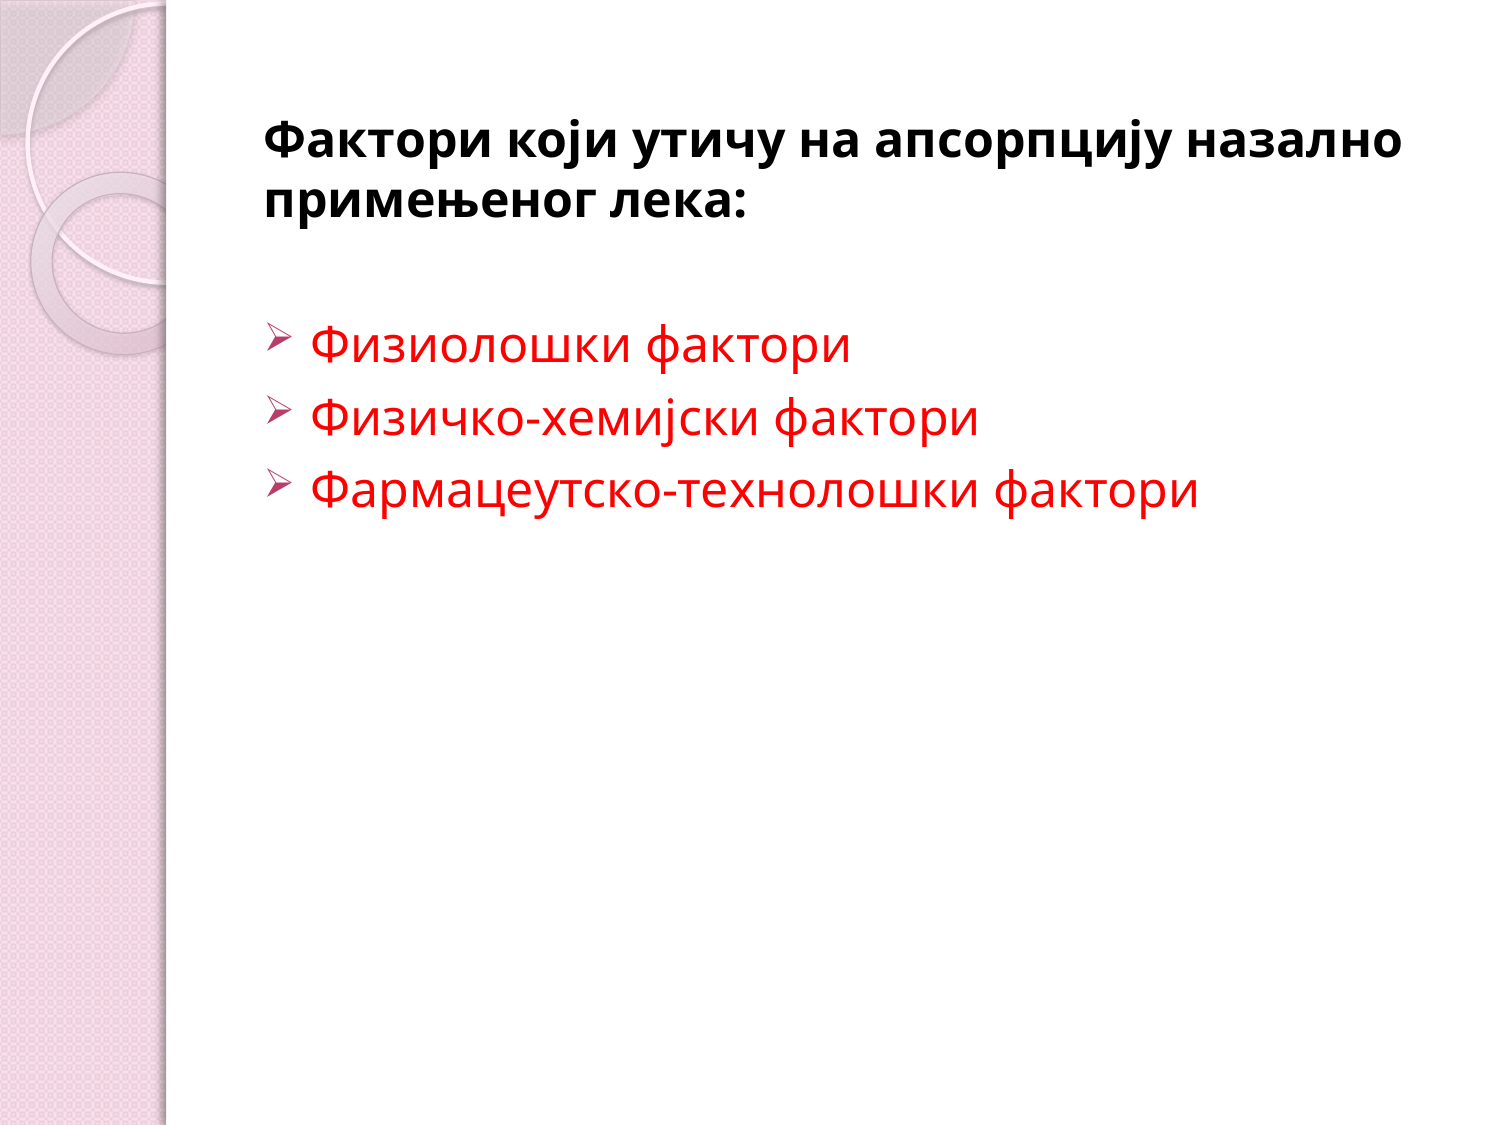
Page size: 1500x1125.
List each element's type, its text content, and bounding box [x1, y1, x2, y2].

list Фактори који утичу на апсорпцију назално примењеног лека: Физиолошки фактори Физичко-хемијски фактори Фармацеутско-технолошки фактори [235, 99, 1466, 1025]
